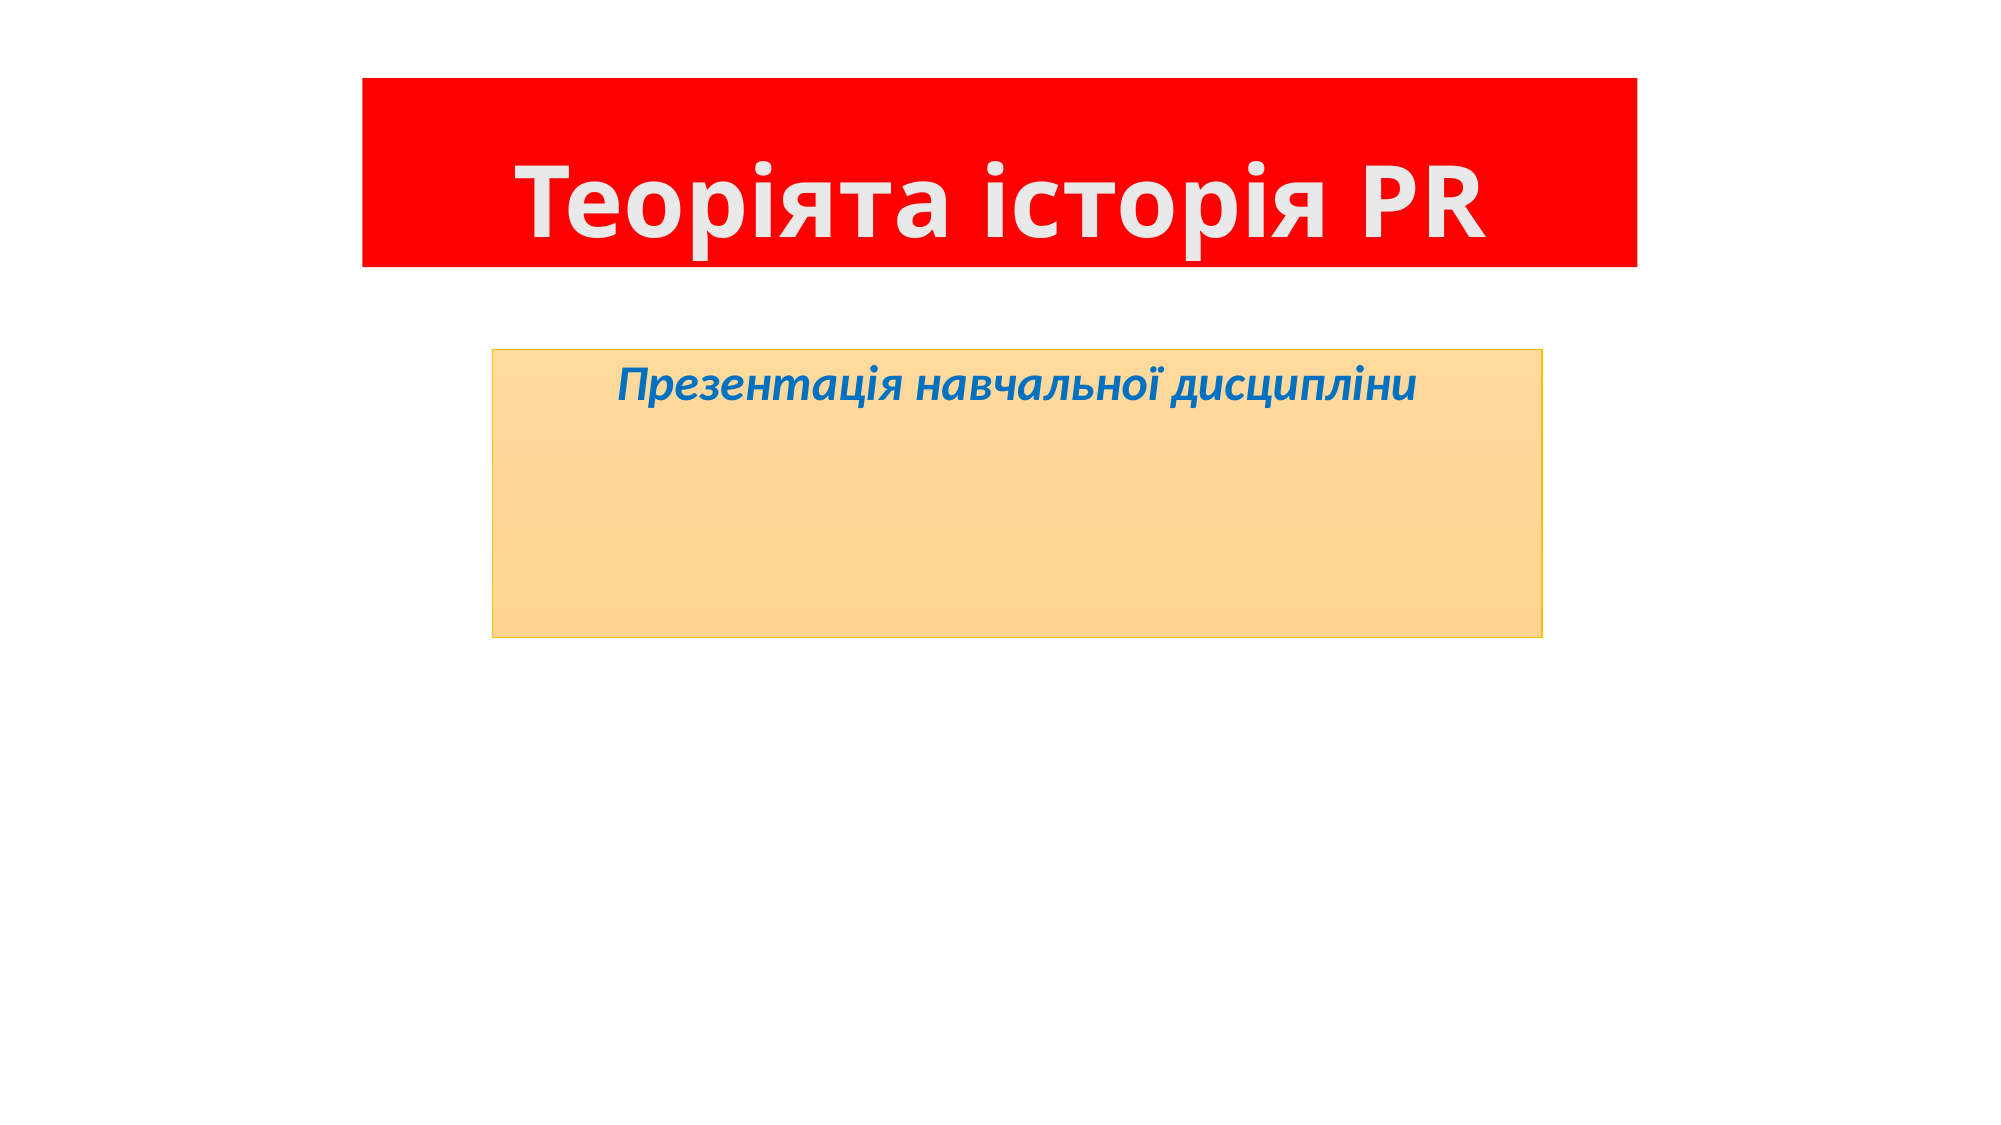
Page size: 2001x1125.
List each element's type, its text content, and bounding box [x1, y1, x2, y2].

title Теоріята історія PR [362, 78, 1638, 268]
subtitle Презентація навчальної дисципліни [492, 349, 1543, 638]
